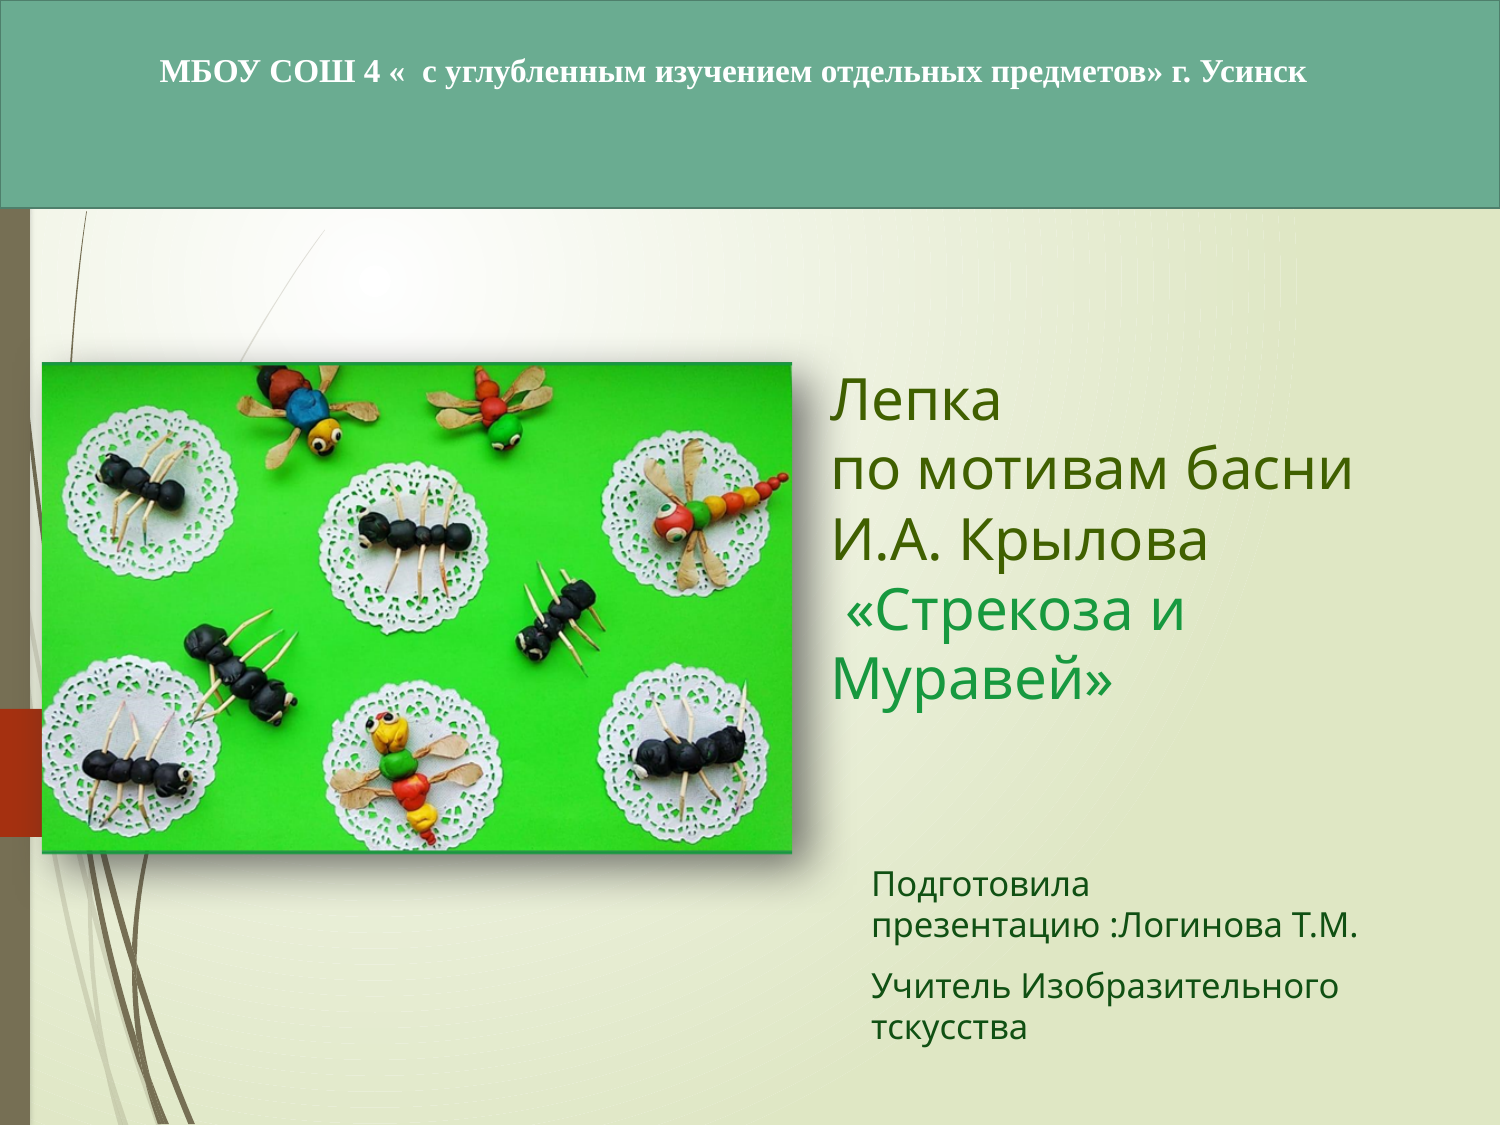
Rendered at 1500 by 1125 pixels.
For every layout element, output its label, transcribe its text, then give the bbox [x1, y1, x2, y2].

title Лепка по мотивам басни И.А. Крылова «Стрекоза и Муравей» [843, 405, 1500, 720]
text_box МБОУ СОШ 4 « с углубленным изучением отдельных предметов» г. Усинск [84, 41, 1384, 97]
subtitle Подготовила презентацию :Логинова Т.М. Учитель Изобразительного тскусства [856, 854, 1388, 1079]
picture [41, 361, 793, 855]
text_box [0, 0, 1500, 209]
